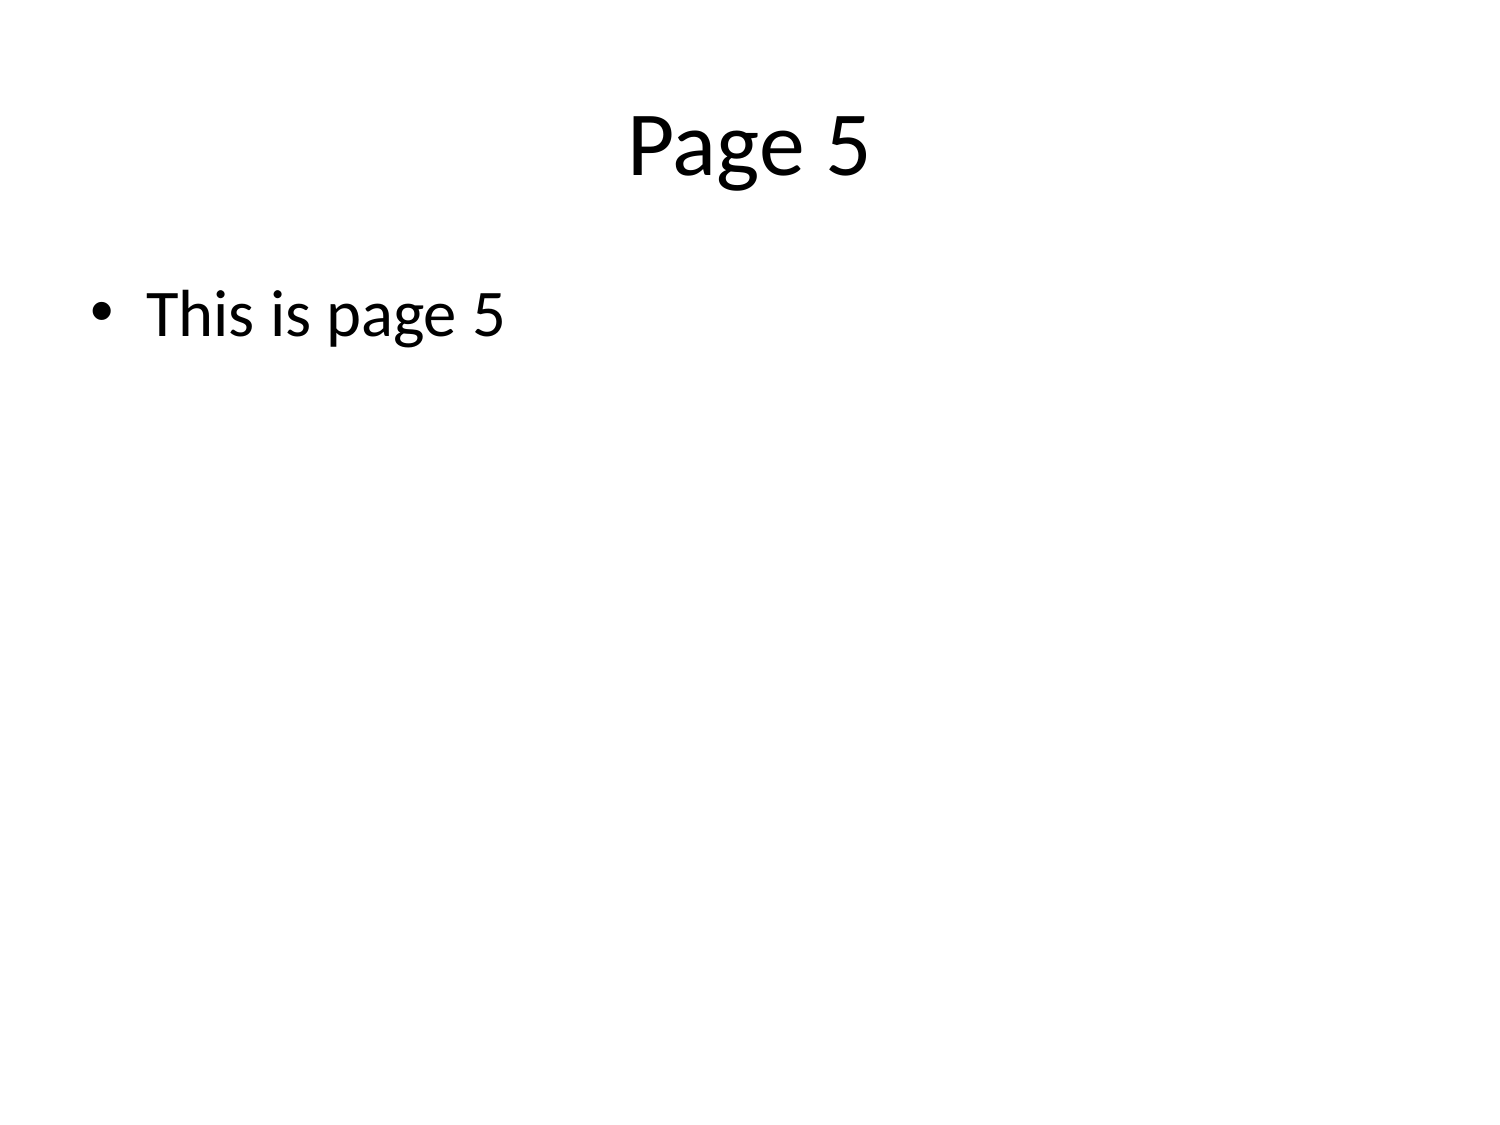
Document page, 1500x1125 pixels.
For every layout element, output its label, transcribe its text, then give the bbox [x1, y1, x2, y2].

title Page 5 [75, 45, 1425, 233]
list This is page 5 [75, 262, 1425, 1005]
